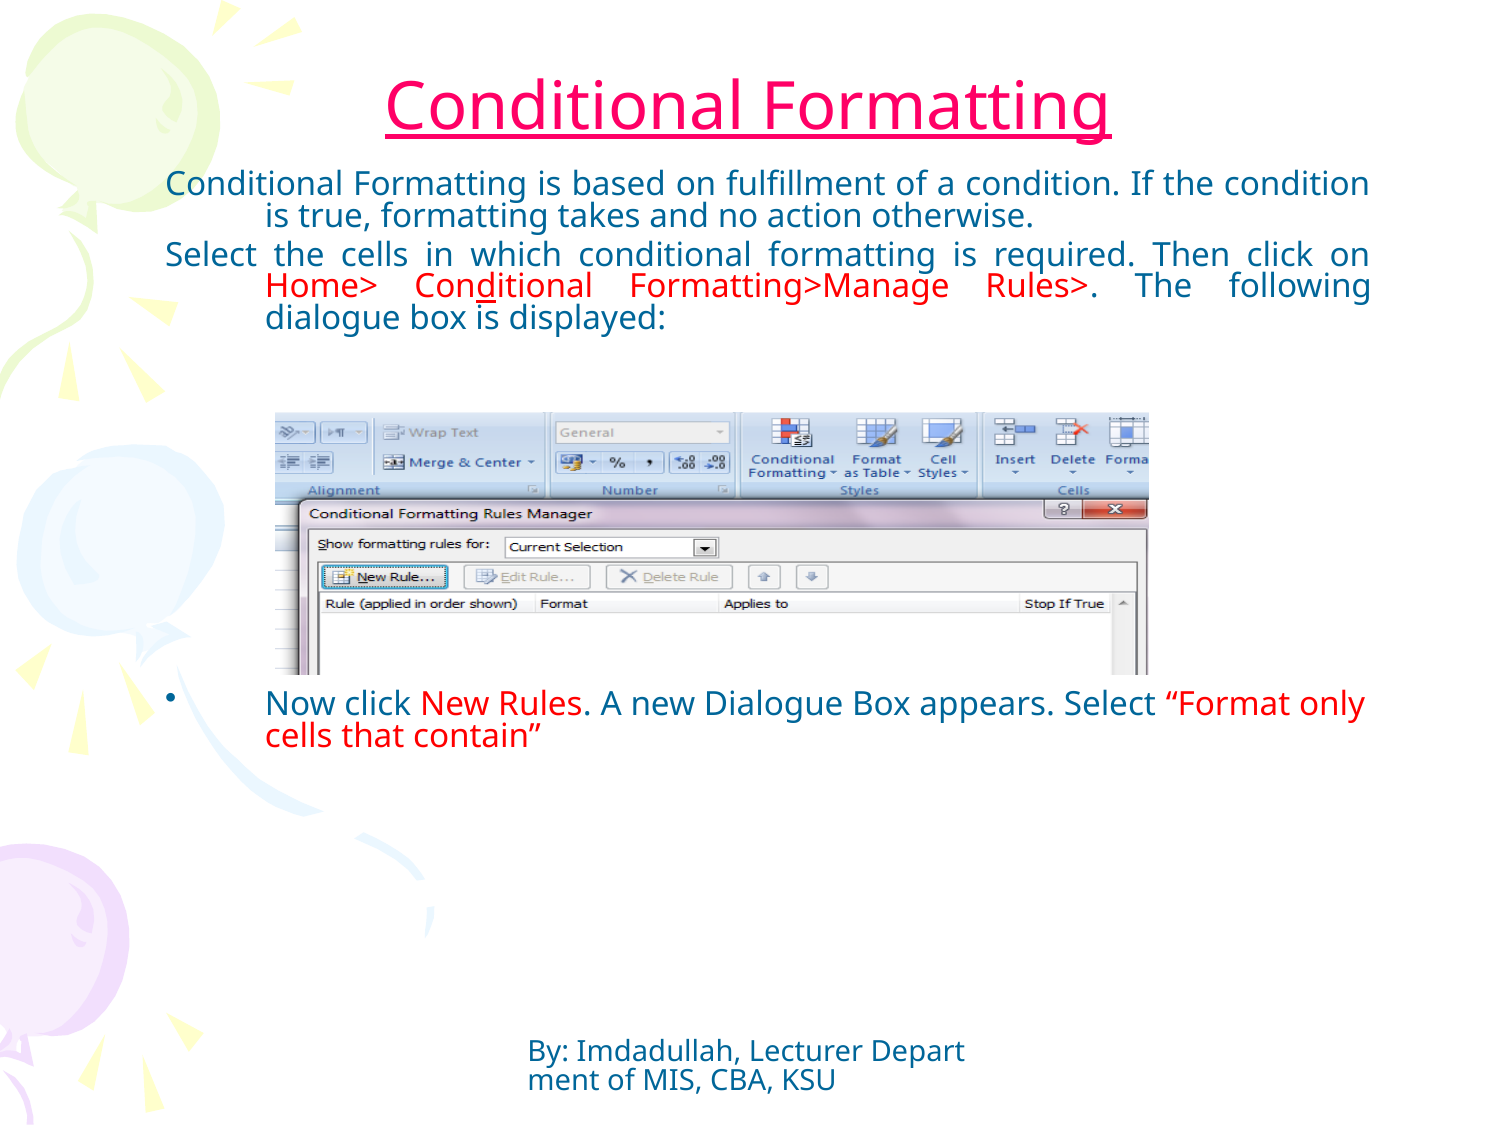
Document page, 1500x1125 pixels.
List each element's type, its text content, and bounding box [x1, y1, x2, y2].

title Conditional Formatting [72, 74, 1426, 151]
list Conditional Formatting is based on fulfillment of a condition. If the condition is true, formatting takes and no action otherwise. Select the cells in which conditional formatting is required. Then click on Home> Conditional Formatting>Manage Rules>. The following dialogue box is displayed: Now click New Rules. A new Dialogue Box appears. Select “Format only cells that contain” [149, 162, 1388, 363]
picture [274, 412, 1149, 675]
footer By: Imdadullah, Lecturer Department of MIS, CBA, KSU [512, 1024, 988, 1101]
